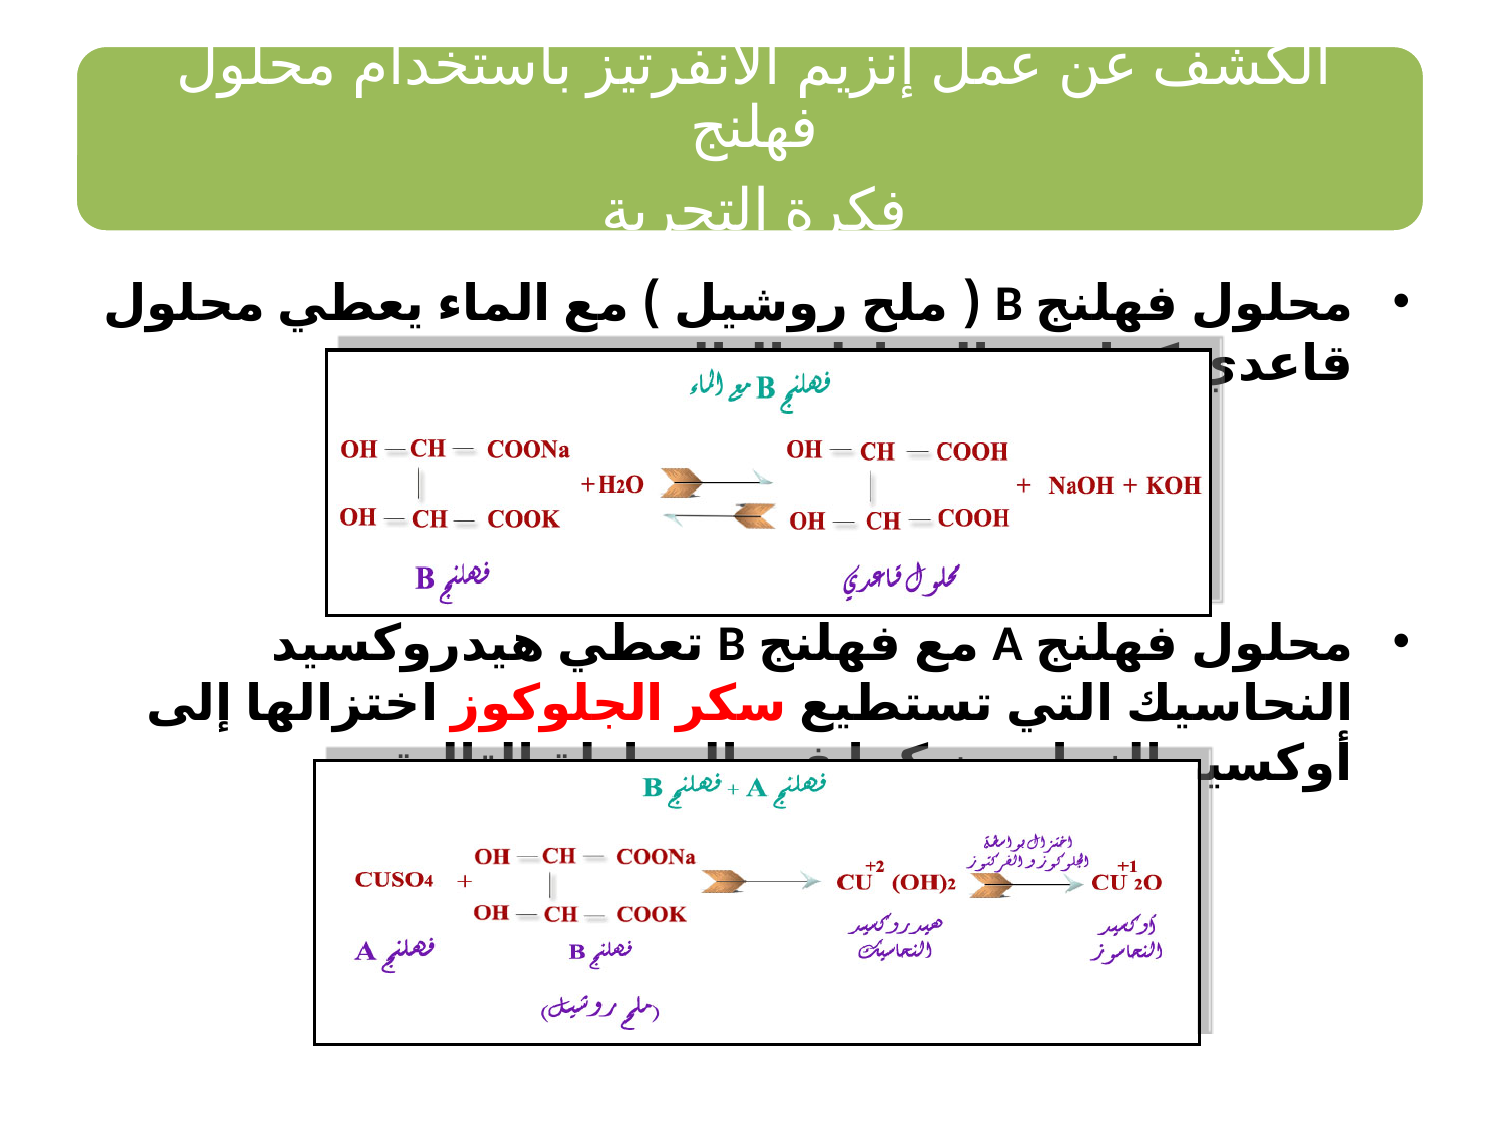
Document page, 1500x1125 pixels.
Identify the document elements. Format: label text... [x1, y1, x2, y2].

list محلول فهلنج B ( ملح روشيل ) مع الماء يعطي محلول قاعدي كما في المعادلة التالية: محلول فهلنج A مع فهلنج B تعطي هيدروكسيد النحاسيك التي تستطيع سكر الجلوكوز اختزالها إلى أوكسيد النحاسوز كما في المعادلة التالية [75, 262, 1425, 1005]
picture [327, 351, 1210, 615]
picture [316, 761, 1198, 1044]
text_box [74, 44, 1426, 233]
